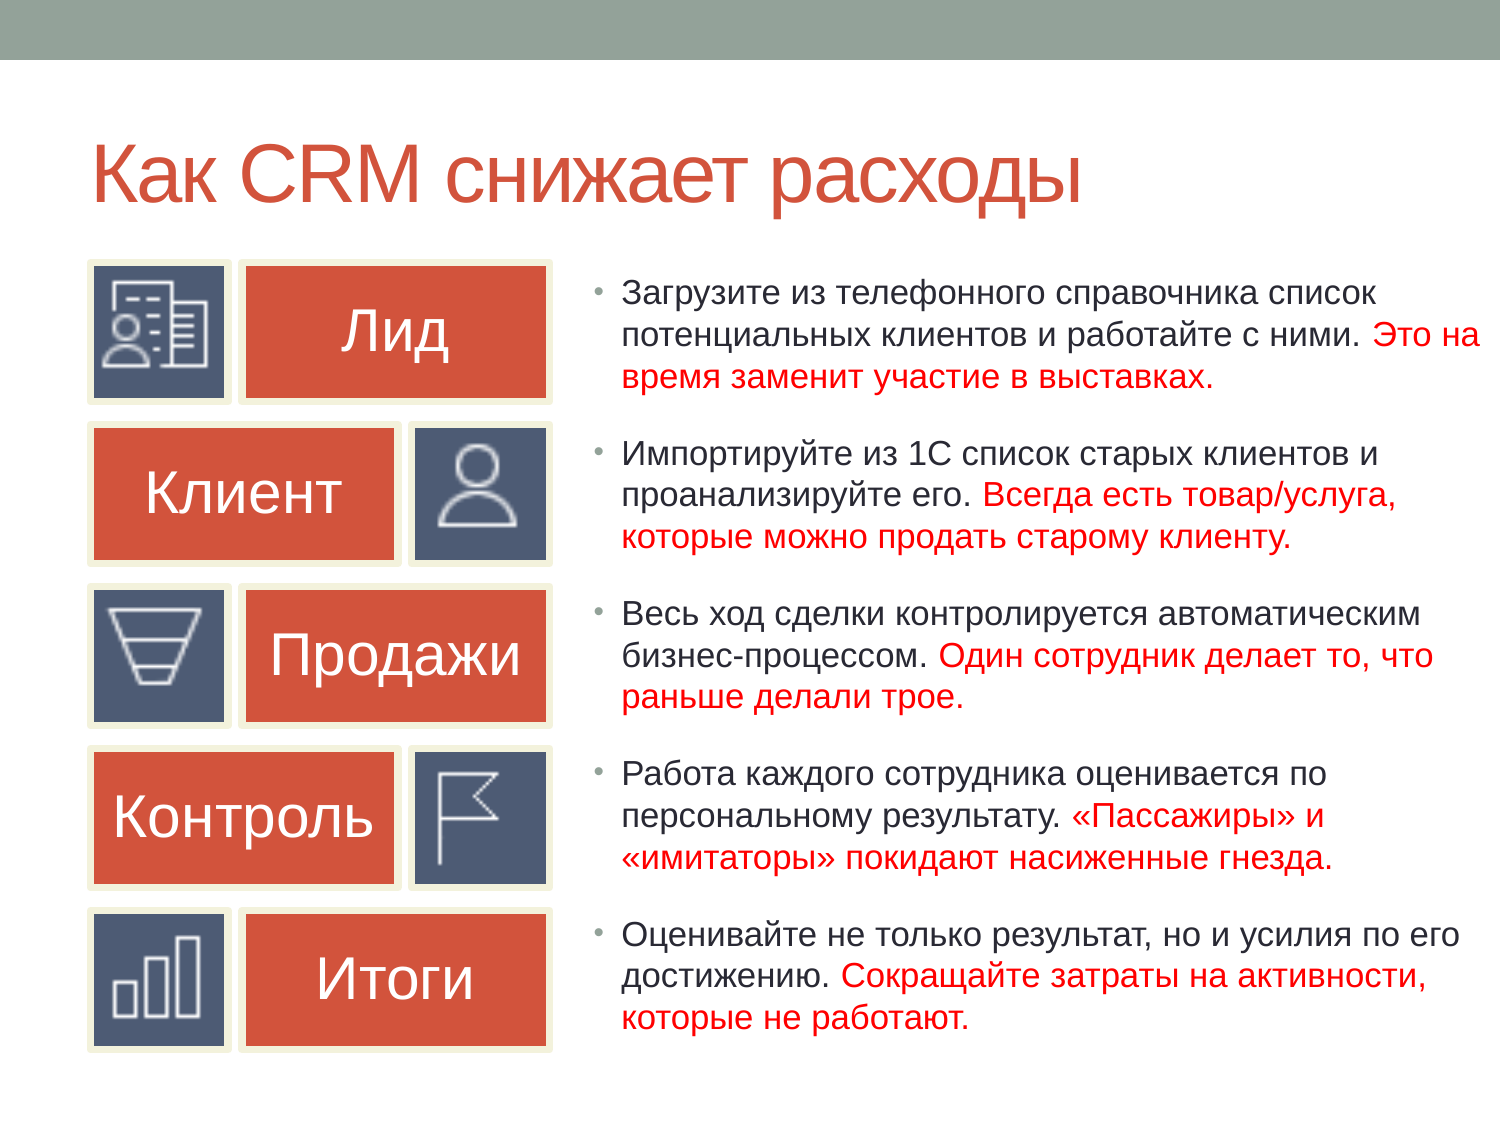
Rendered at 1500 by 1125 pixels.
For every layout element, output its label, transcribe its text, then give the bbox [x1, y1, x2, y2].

title Как CRM снижает расходы [75, 87, 1425, 250]
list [74, 262, 566, 1050]
text_box Загрузите из телефонного справочника список потенциальных клиентов и работайте с ними. Это на время заменит участие в выставках. Импортируйте из 1С список старых клиентов и проанализируйте его. Всегда есть товар/услуга, которые можно продать старому клиенту. Весь ход сделки контролируется автоматическим бизнес-процессом. Один сотрудник делает то, что раньше делали трое. Работа каждого сотрудника оценивается по персональному результату. «Пассажиры» и «имитаторы» покидают насиженные гнезда. Оценивайте не только результат, но и усилия по его достижению. Сокращайте затраты на активности, которые не работают. [578, 262, 1500, 1050]
